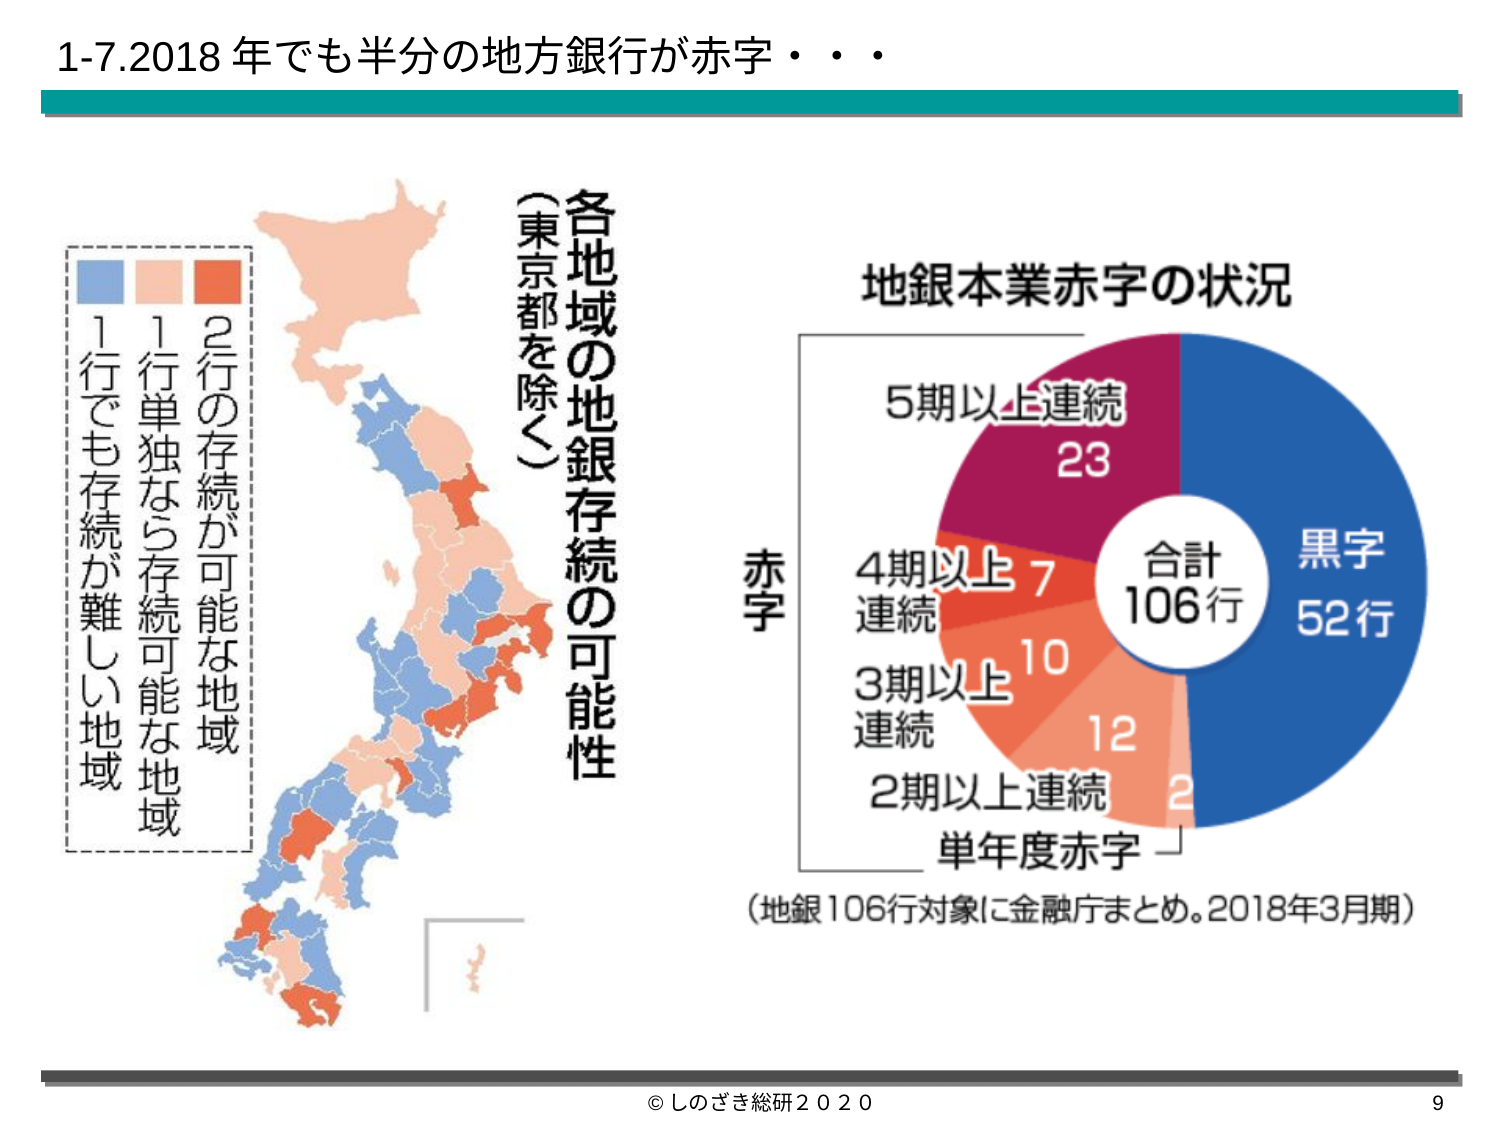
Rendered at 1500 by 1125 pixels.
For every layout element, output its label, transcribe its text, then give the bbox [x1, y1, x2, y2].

picture [726, 256, 1447, 940]
title 1-7.2018年でも半分の地方銀行が赤字・・・ [41, 19, 1459, 91]
picture [53, 177, 624, 1031]
slide_number 8 [1108, 1082, 1459, 1125]
footer ©しのざき総研２０２０ [524, 1082, 1000, 1125]
